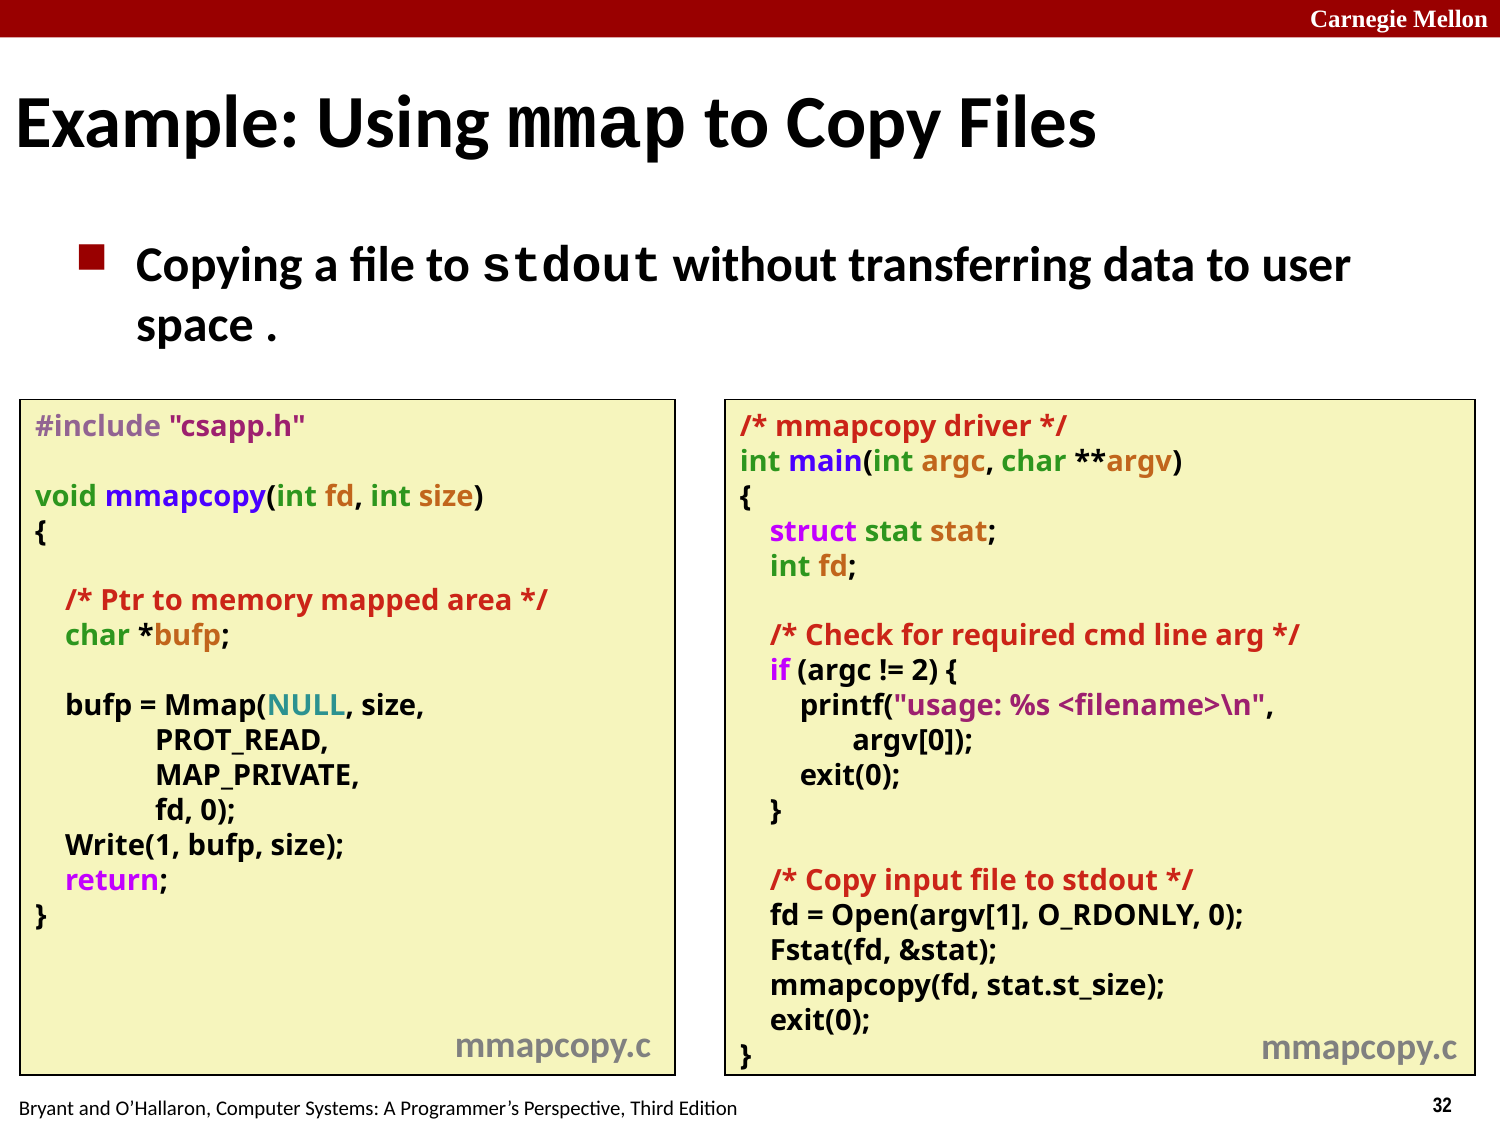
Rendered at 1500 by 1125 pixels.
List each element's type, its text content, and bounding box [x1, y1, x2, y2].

text_box mmapcopy.c [1246, 1014, 1473, 1075]
text_box mmapcopy.c [440, 1012, 667, 1073]
title Example: Using mmap to Copy Files [0, 75, 1500, 176]
text_box Copying a file to stdout without transferring data to user space . [65, 223, 1475, 350]
text_box /* mmapcopy driver */ int main(int argc, char **argv) { struct stat stat; int fd; /* Check for required cmd line arg */ if (argc != 2) { printf("usage: %s <filename>\n", argv[0]); exit(0); } /* Copy input file to stdout */ fd = Open(argv[1], O_RDONLY, 0); Fstat(fd, &stat); mmapcopy(fd, stat.st_size); exit(0); } [724, 399, 1475, 1075]
text_box #include "csapp.h" void mmapcopy(int fd, int size) { /* Ptr to memory mapped area */ char *bufp; bufp = Mmap(NULL, size, PROT_READ, MAP_PRIVATE, fd, 0); Write(1, bufp, size); return; } [20, 399, 675, 1075]
